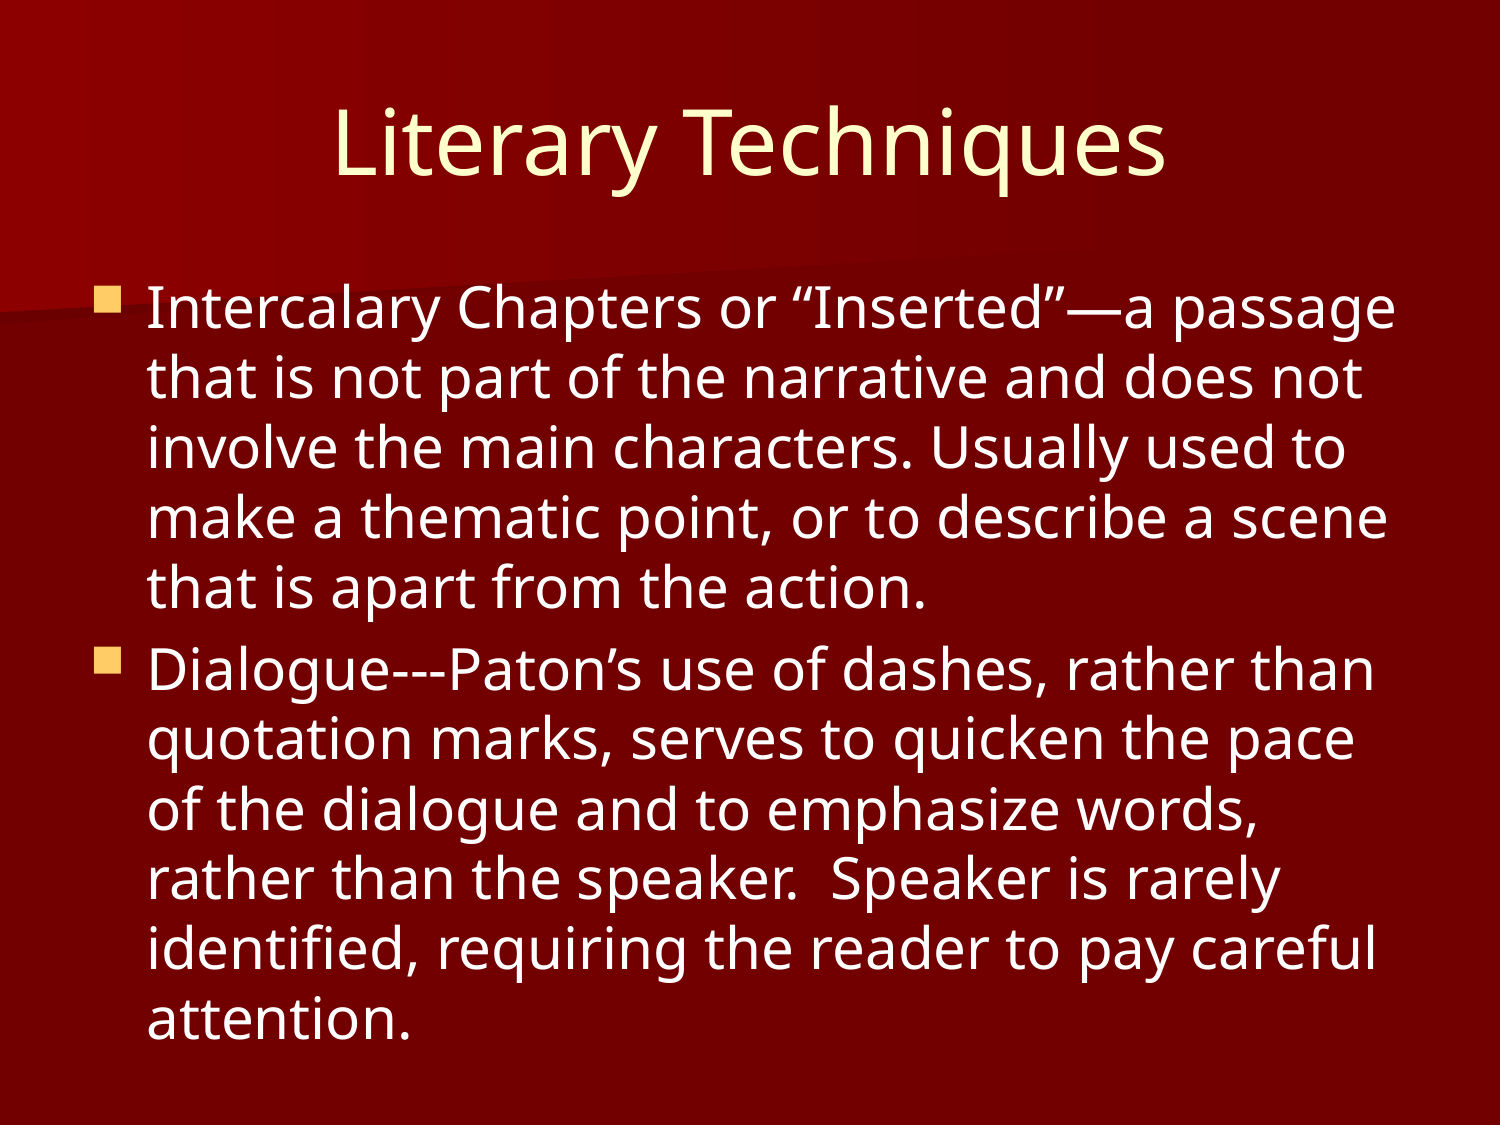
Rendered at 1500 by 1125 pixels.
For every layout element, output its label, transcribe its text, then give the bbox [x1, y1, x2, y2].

list Intercalary Chapters or “Inserted”—a passage that is not part of the narrative and does not involve the main characters. Usually used to make a thematic point, or to describe a scene that is apart from the action. Dialogue---Paton’s use of dashes, rather than quotation marks, serves to quicken the pace of the dialogue and to emphasize words, rather than the speaker. Speaker is rarely identified, requiring the reader to pay careful attention. [74, 262, 1426, 1001]
title Literary Techniques [74, 44, 1426, 233]
